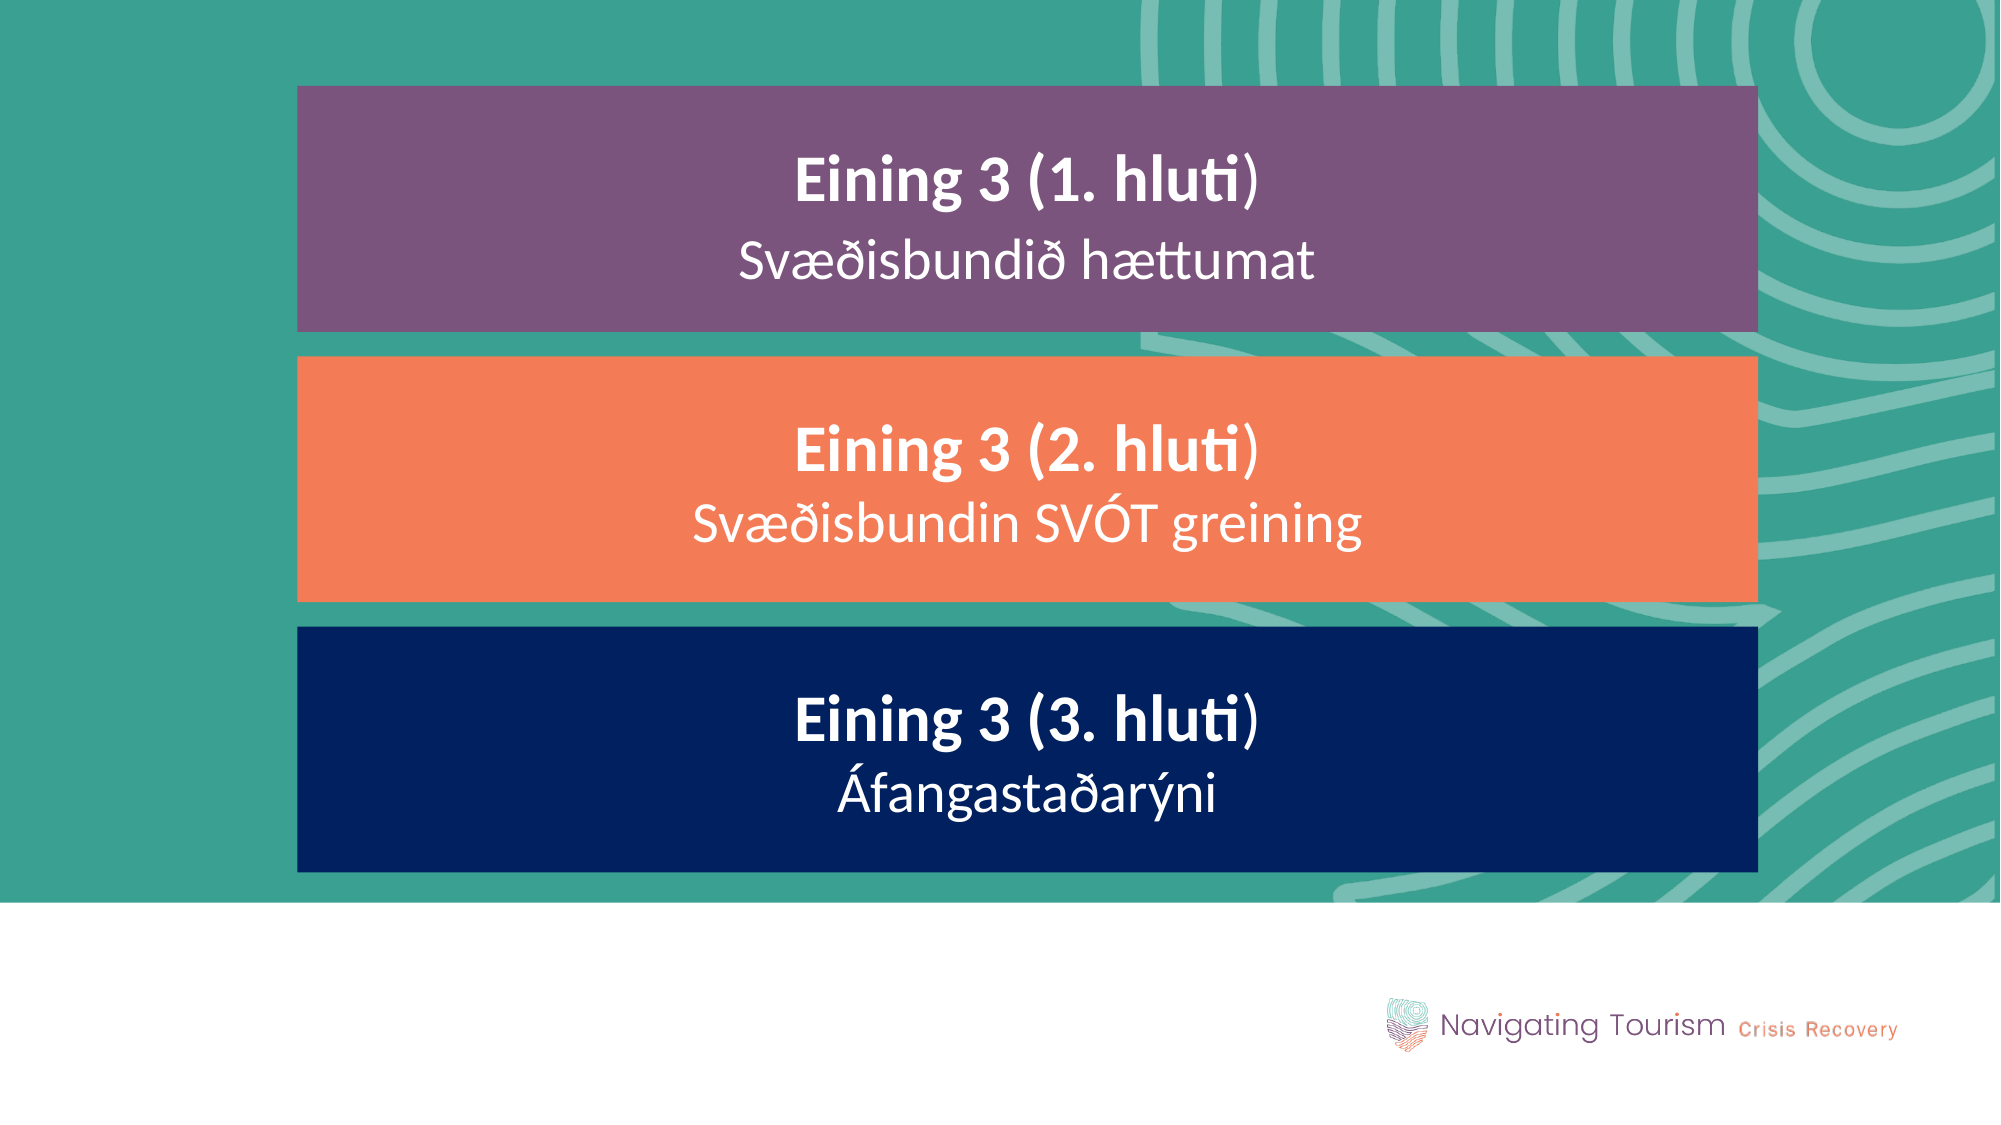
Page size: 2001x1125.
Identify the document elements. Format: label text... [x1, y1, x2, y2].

text_box Eining 3 (1. hluti) Svæðisbundið hættumat [297, 85, 1759, 332]
picture [1387, 993, 1433, 1056]
picture [1138, 0, 1995, 903]
text_box Eining 3 (2. hluti) Svæðisbundin SVÓT greining [297, 356, 1759, 603]
text_box Eining 3 (3. hluti) Áfangastaðarýni [297, 626, 1759, 873]
picture [1434, 1000, 1899, 1050]
